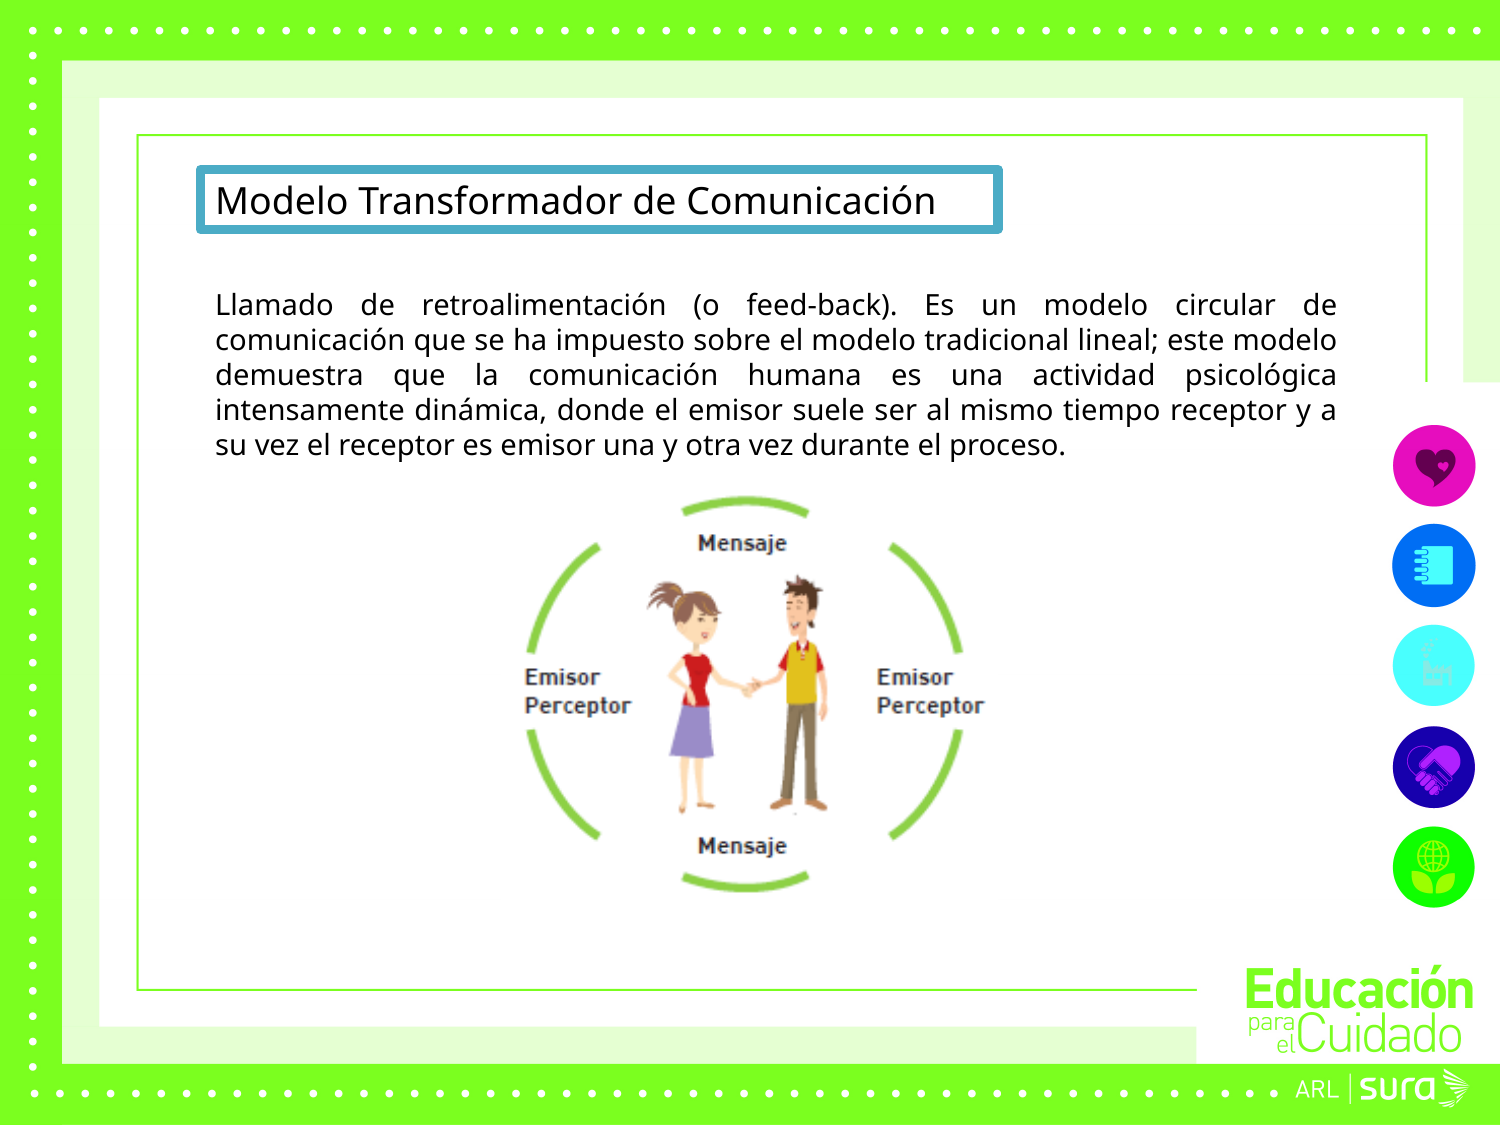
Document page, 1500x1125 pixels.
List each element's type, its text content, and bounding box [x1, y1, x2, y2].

text_box Llamado de retroalimentación (o feed-back). Es un modelo circular de comunicación que se ha impuesto sobre el modelo tradicional lineal; este modelo demuestra que la comunicación humana es una actividad psicológica intensamente dinámica, donde el emisor suele ser al mismo tiempo receptor y a su vez el receptor es emisor una y otra vez durante el proceso. [200, 278, 1354, 469]
picture [0, 0, 1500, 1125]
text_box Modelo Transformador de Comunicación [198, 168, 1000, 231]
